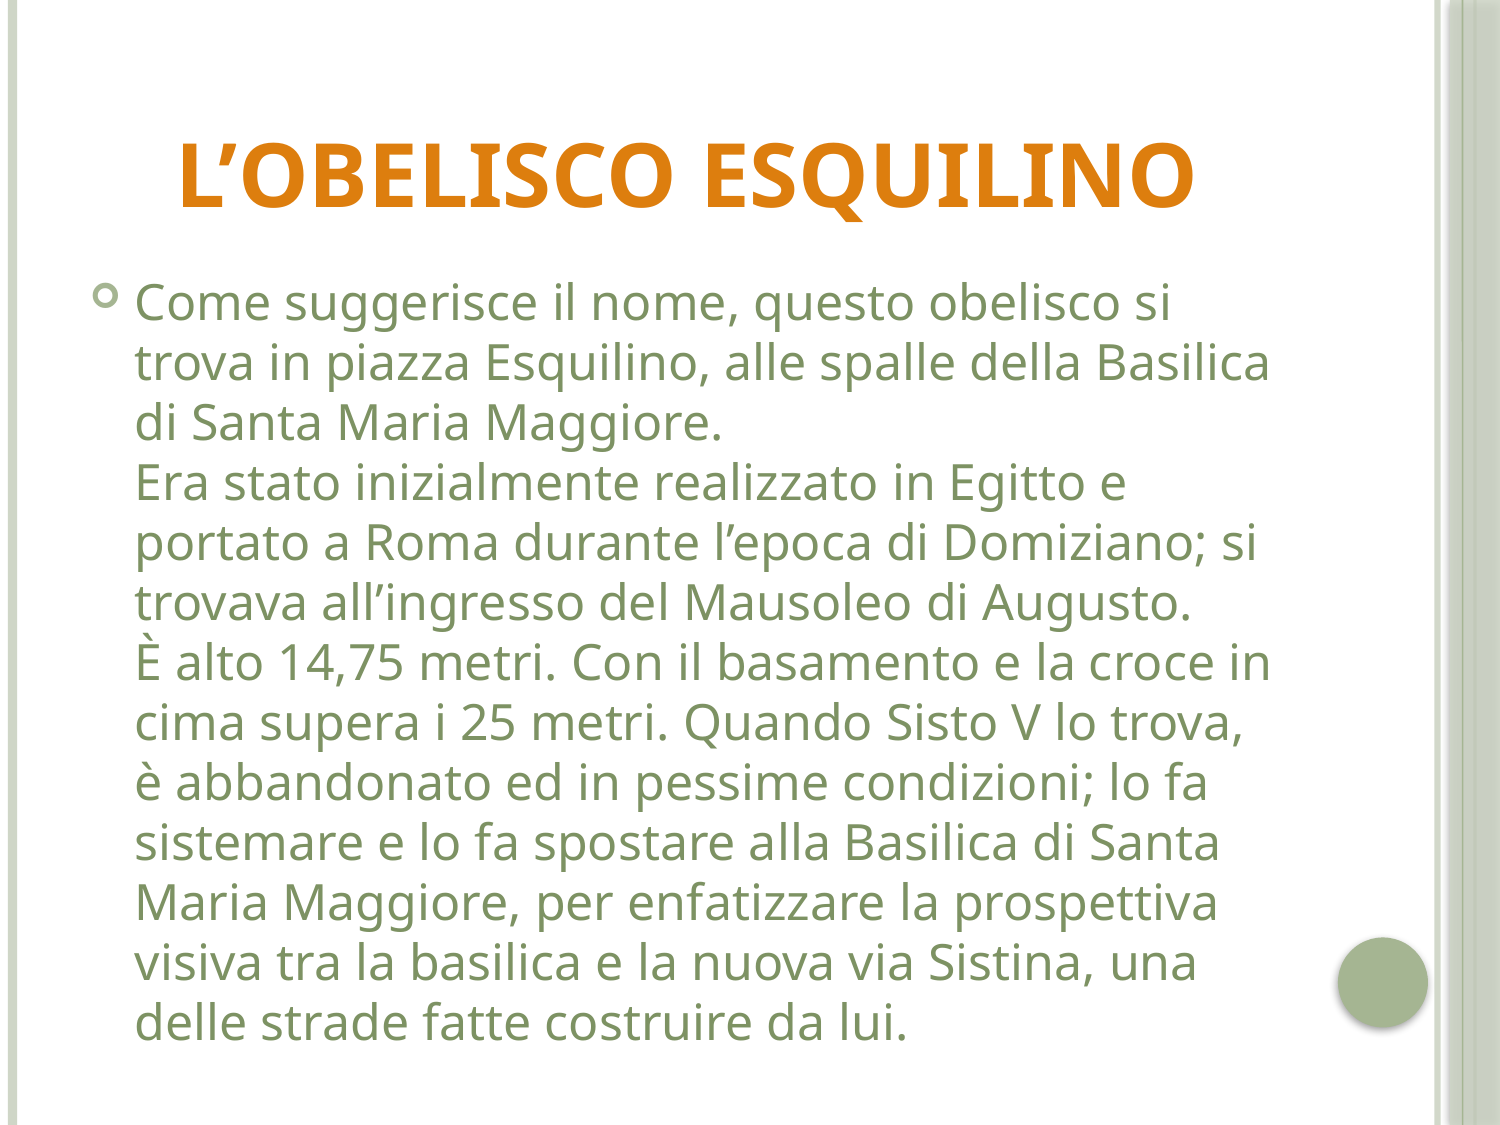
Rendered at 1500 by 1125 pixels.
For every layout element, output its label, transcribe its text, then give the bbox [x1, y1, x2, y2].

title L’obelisco Esquilino [75, 45, 1300, 233]
list Come suggerisce il nome, questo obelisco si trova in piazza Esquilino, alle spalle della Basilica di Santa Maria Maggiore. Era stato inizialmente realizzato in Egitto e portato a Roma durante l’epoca di Domiziano; si trovava all’ingresso del Mausoleo di Augusto. È alto 14,75 metri. Con il basamento e la croce in cima supera i 25 metri. Quando Sisto V lo trova, è abbandonato ed in pessime condizioni; lo fa sistemare e lo fa spostare alla Basilica di Santa Maria Maggiore, per enfatizzare la prospettiva visiva tra la basilica e la nuova via Sistina, una delle strade fatte costruire da lui. [75, 262, 1300, 1062]
